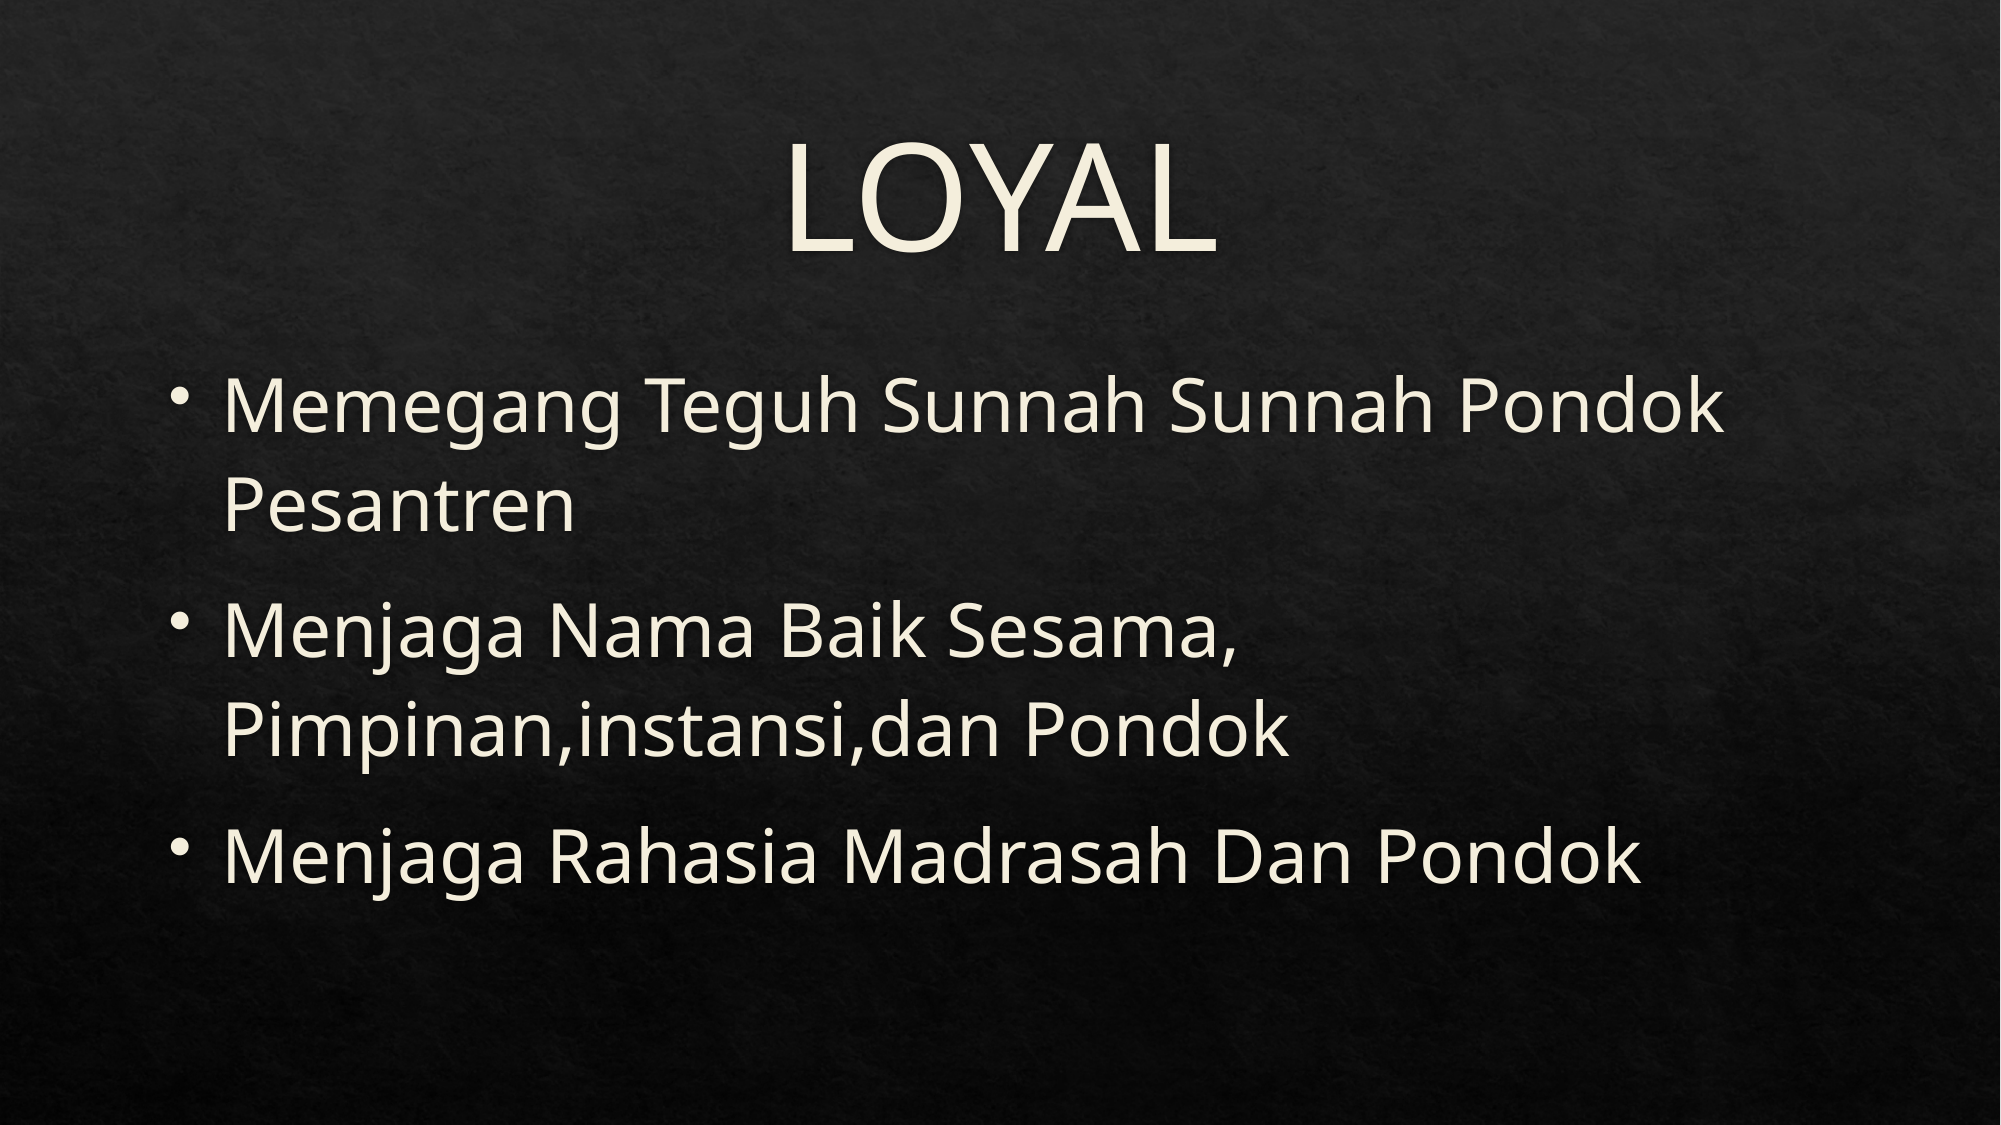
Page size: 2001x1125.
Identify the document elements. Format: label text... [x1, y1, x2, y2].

title LOYAL [149, 99, 1849, 307]
list Memegang Teguh Sunnah Sunnah Pondok Pesantren Menjaga Nama Baik Sesama, Pimpinan,instansi,dan Pondok Menjaga Rahasia Madrasah Dan Pondok [149, 340, 1849, 950]
